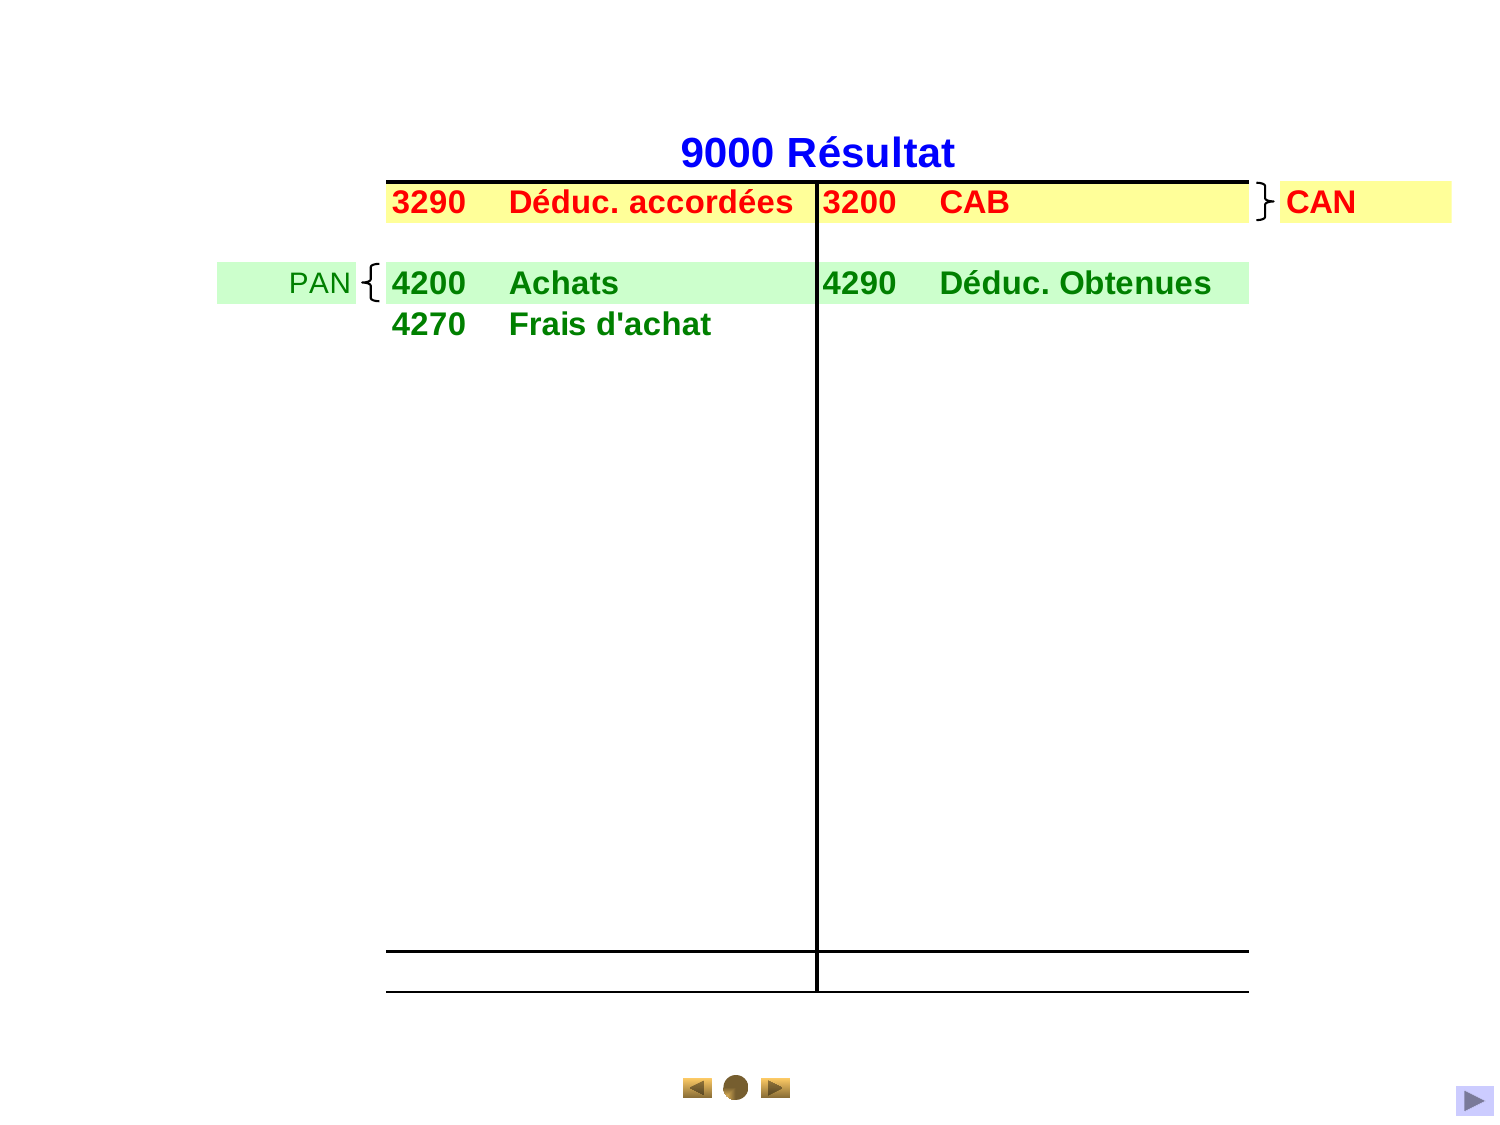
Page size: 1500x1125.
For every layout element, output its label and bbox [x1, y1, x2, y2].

text_box [1456, 1086, 1494, 1116]
text_box [53, 124, 1454, 994]
